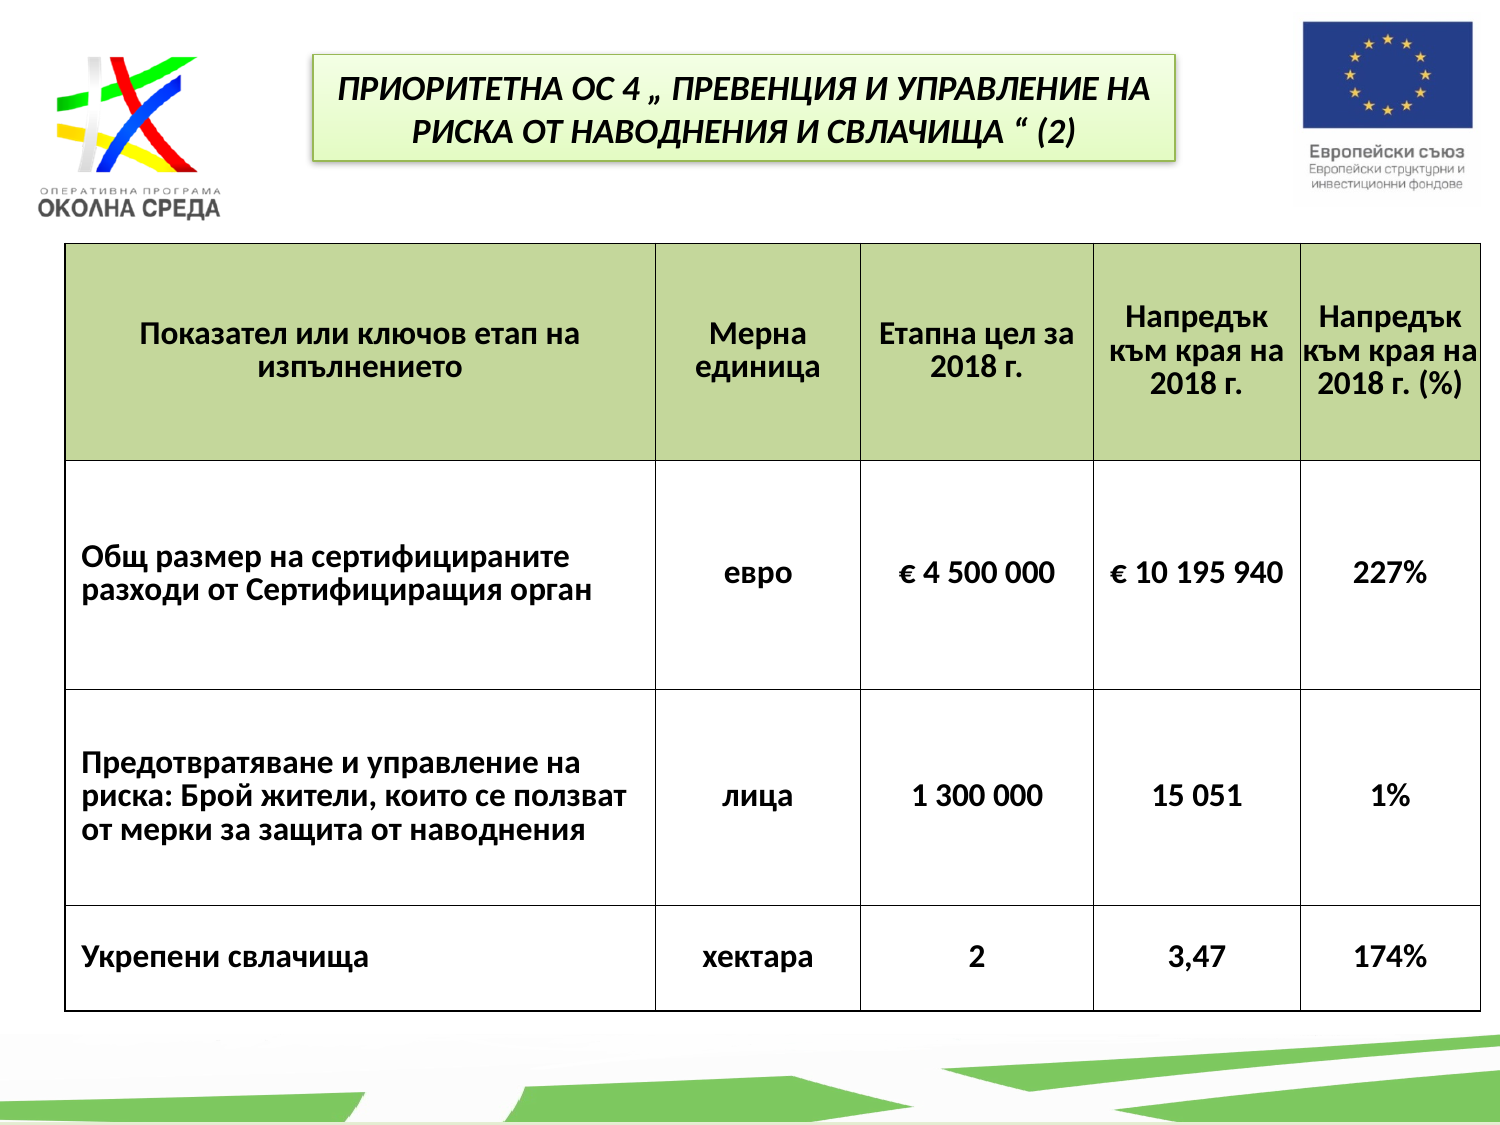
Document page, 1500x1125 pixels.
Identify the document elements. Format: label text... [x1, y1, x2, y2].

table_cell Предотвратяване и управление на риска: Брой жители, които се ползват от мерки за защита от наводнения [66, 690, 655, 905]
table_cell 1% [1301, 690, 1480, 905]
table_cell 2 [861, 906, 1093, 1010]
picture [1293, 12, 1481, 207]
table_cell Укрепени свлачища [66, 906, 655, 1010]
table_cell 174% [1301, 906, 1480, 1010]
table_header Мерна единица [656, 244, 860, 460]
text_box ПРИОРИТЕТНА ОС 4 „ ПРЕВЕНЦИЯ И УПРАВЛЕНИЕ НА РИСКА ОТ НАВОДНЕНИЯ И СВЛАЧИЩА “ (2) [312, 54, 1176, 162]
table_cell 3,47 [1094, 906, 1300, 1010]
picture [7, 35, 246, 234]
table_cell € 4 500 000 [861, 461, 1093, 689]
table_cell хектара [656, 906, 860, 1010]
text_box [48, 597, 1470, 1033]
table_header Етапна цел за 2018 г. [861, 244, 1093, 460]
picture [0, 1034, 1500, 1122]
table_cell 1 300 000 [861, 690, 1093, 905]
table_cell евро [656, 461, 860, 689]
table_cell 227% [1301, 461, 1480, 689]
table_header Напредък към края на 2018 г. [1094, 244, 1300, 460]
table_header Напредък към края на 2018 г. (%) [1301, 244, 1480, 460]
table_cell € 10 195 940 [1094, 461, 1300, 689]
table_header Показател или ключов етап на изпълнението [66, 244, 655, 460]
table_cell лица [656, 690, 860, 905]
table_cell Общ размер на сертифицираните разходи от Сертифициращия орган [66, 461, 655, 689]
table_cell 15 051 [1094, 690, 1300, 905]
